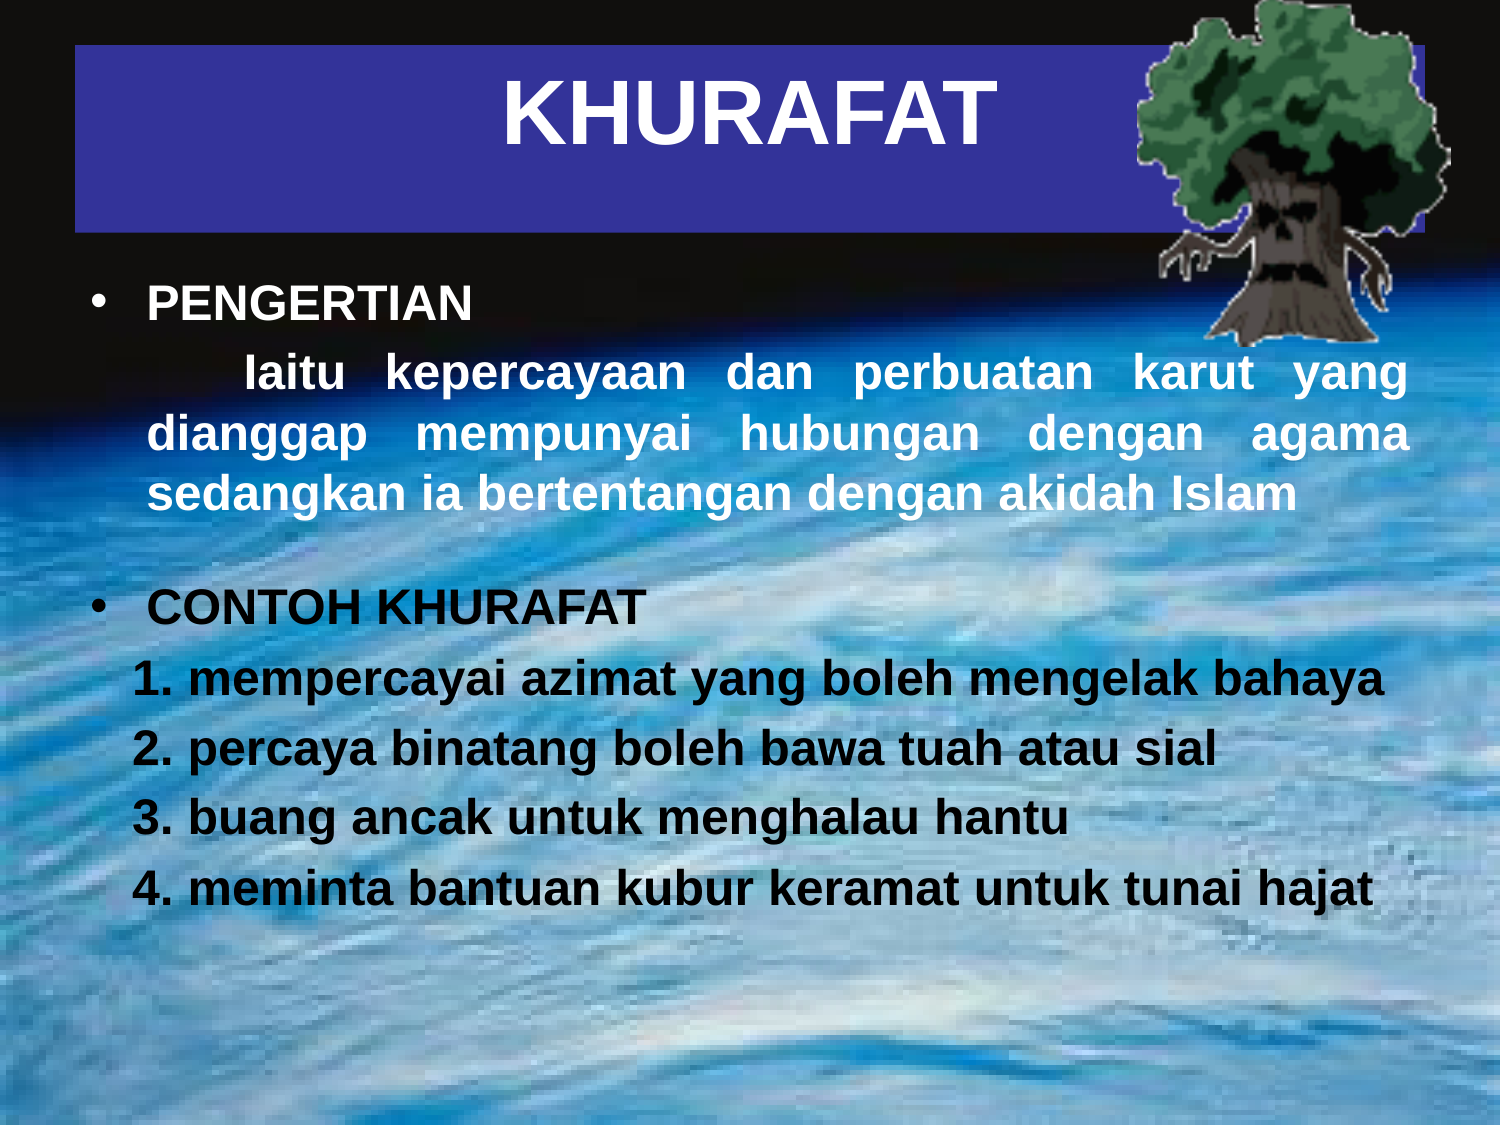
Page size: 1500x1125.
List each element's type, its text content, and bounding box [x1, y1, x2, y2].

list PENGERTIAN Iaitu kepercayaan dan perbuatan karut yang dianggap mempunyai hubungan dengan agama sedangkan ia bertentangan dengan akidah Islam CONTOH KHURAFAT 1. mempercayai azimat yang boleh mengelak bahaya 2. percaya binatang boleh bawa tuah atau sial 3. buang ancak untuk menghalau hantu 4. meminta bantuan kubur keramat untuk tunai hajat [75, 262, 1425, 1005]
picture [0, 0, 1500, 1125]
title KHURAFAT [75, 45, 1132, 233]
